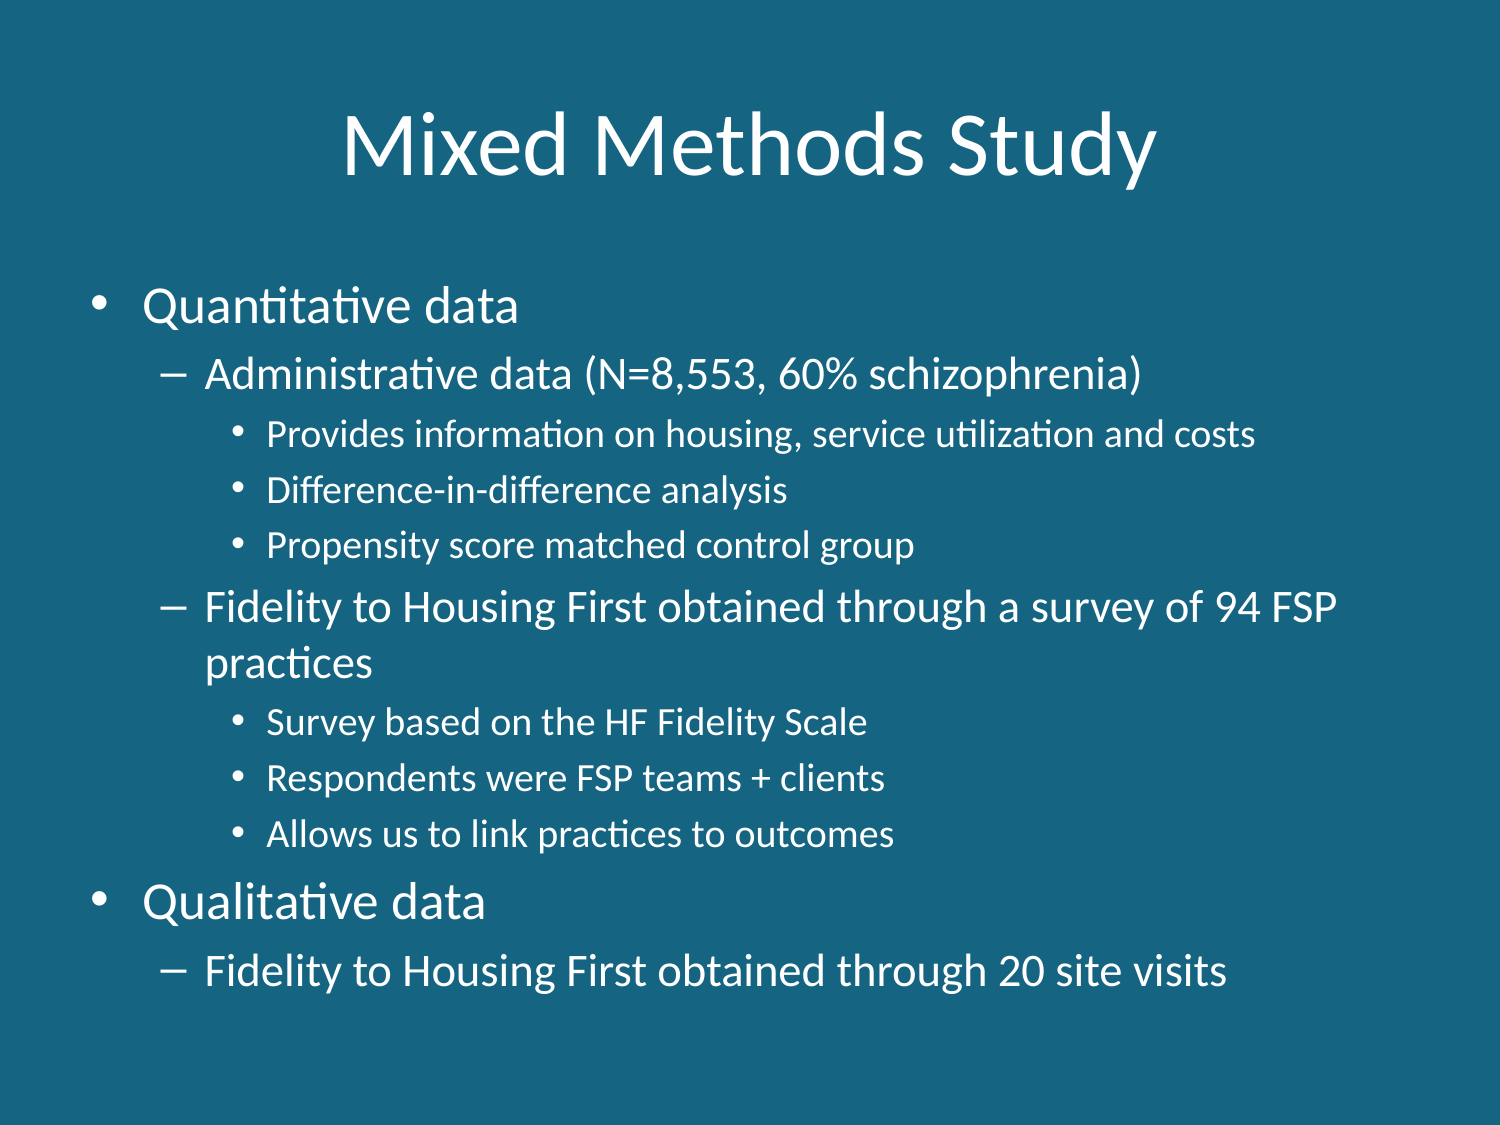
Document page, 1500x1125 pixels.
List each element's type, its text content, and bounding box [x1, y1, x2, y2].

list Quantitative data Administrative data (N=8,553, 60% schizophrenia) Provides information on housing, service utilization and costs Difference-in-difference analysis Propensity score matched control group Fidelity to Housing First obtained through a survey of 94 FSP practices Survey based on the HF Fidelity Scale Respondents were FSP teams + clients Allows us to link practices to outcomes Qualitative data Fidelity to Housing First obtained through 20 site visits [75, 262, 1425, 1005]
title Mixed Methods Study [75, 45, 1425, 233]
